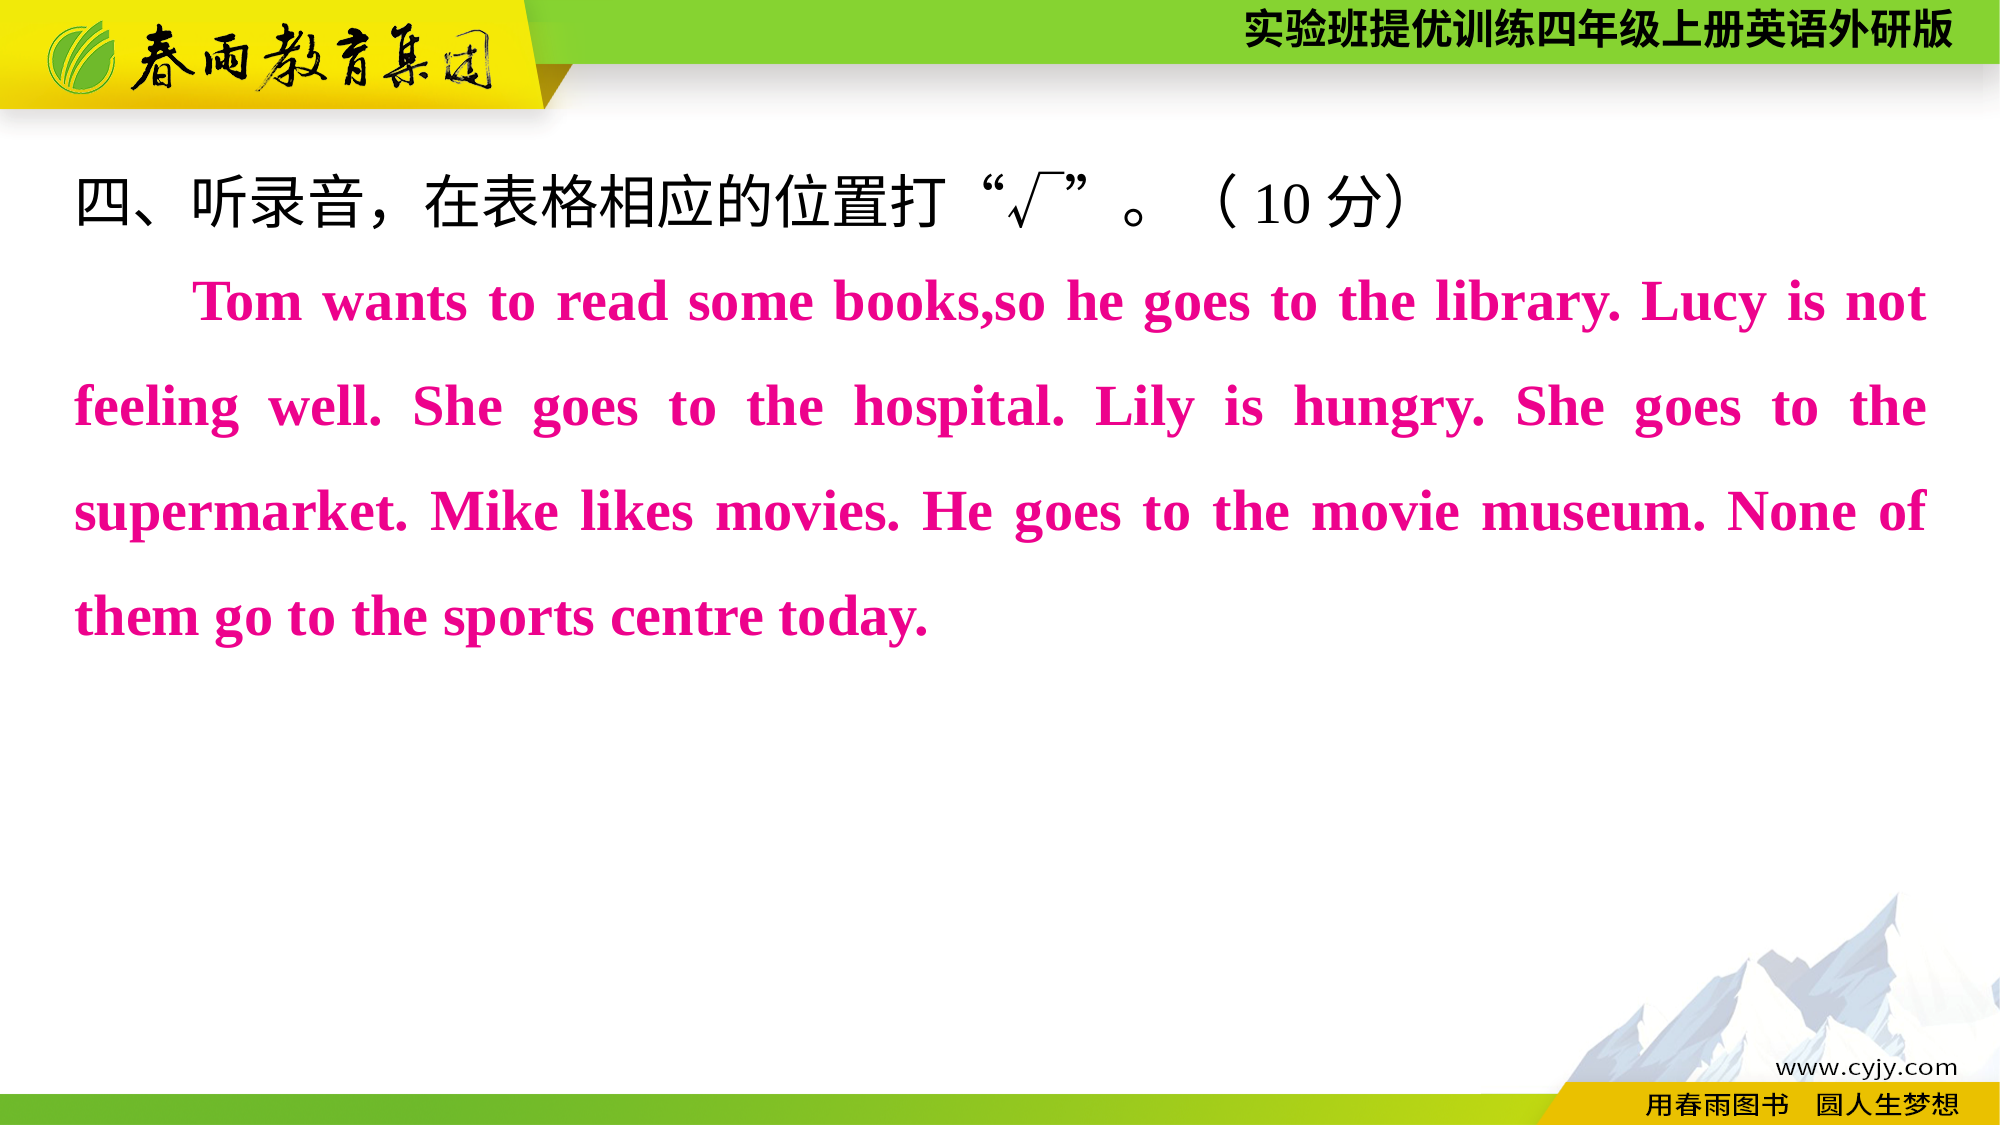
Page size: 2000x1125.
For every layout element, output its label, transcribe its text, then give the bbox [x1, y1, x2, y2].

text_box Tom wants to read some books,so he goes to the library. Lucy is not feeling well. She goes to the hospital. Lily is hungry. She goes to the supermarket. Mike likes movies. He goes to the movie museum. None of them go to the sports centre today. [59, 219, 1944, 655]
picture [0, 0, 2000, 1125]
list 四、听录音，在表格相应的位置打“√”。（10分） [59, 122, 1944, 219]
